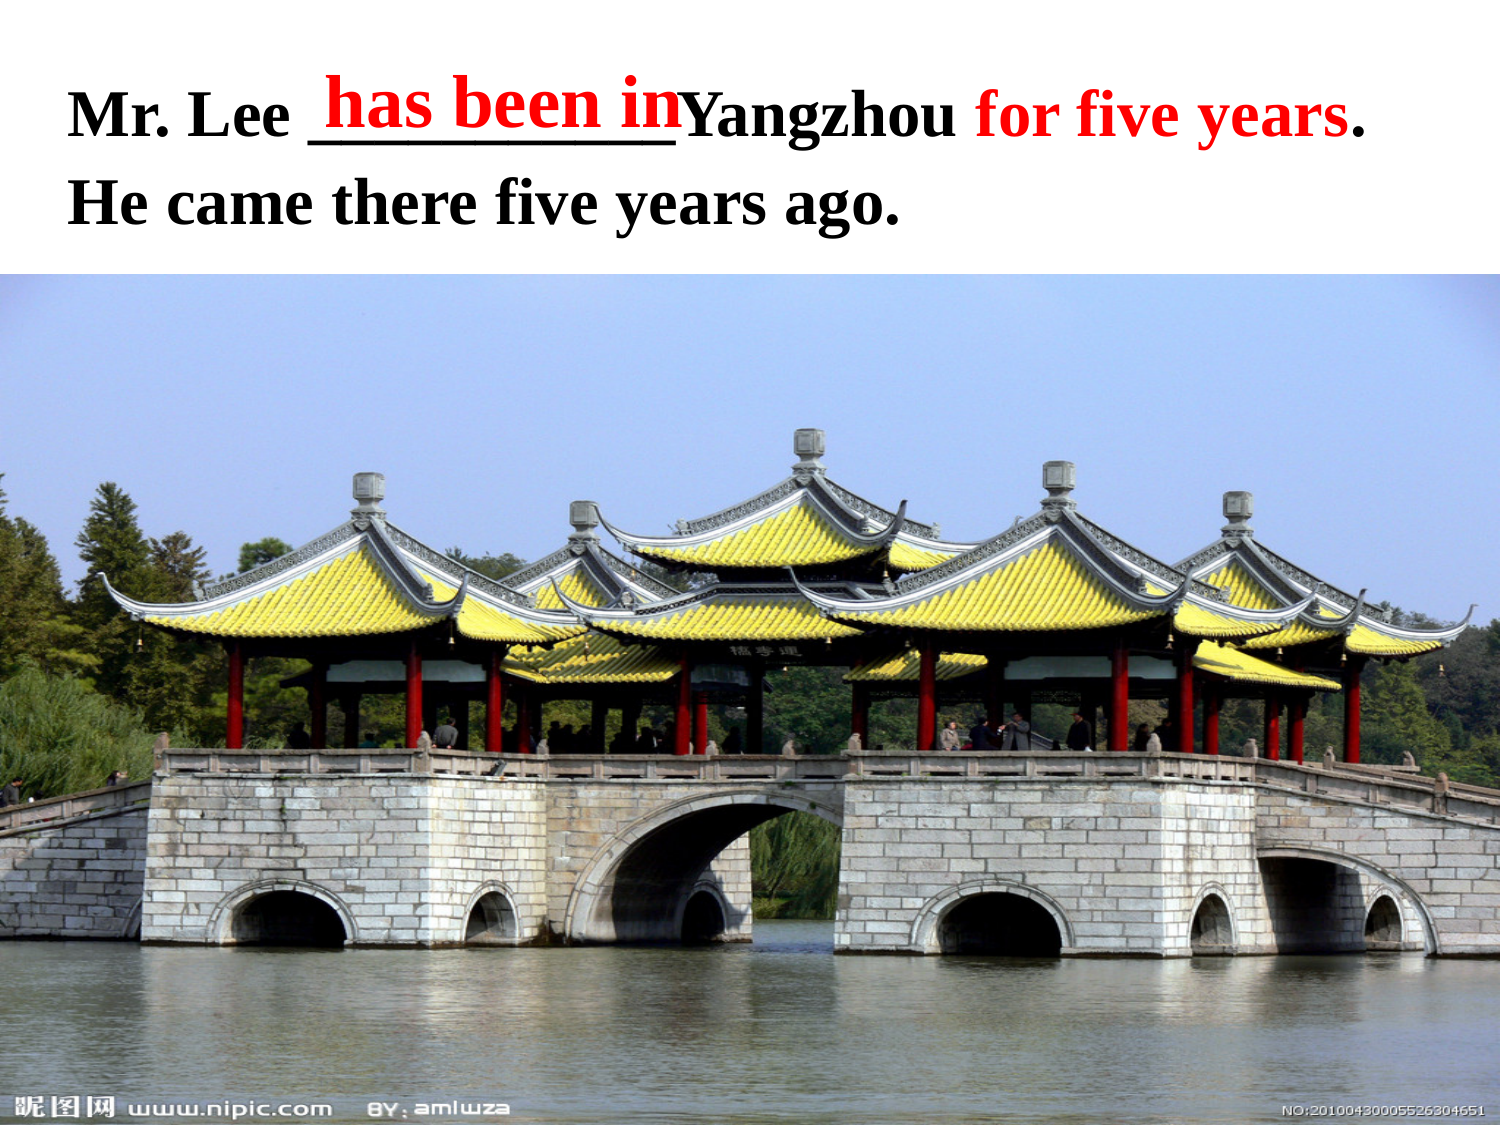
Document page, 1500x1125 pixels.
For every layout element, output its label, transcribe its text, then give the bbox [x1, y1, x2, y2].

picture [0, 274, 1500, 1125]
text_box has been in [310, 44, 699, 150]
text_box Mr. Lee ___________Yangzhou for five years. He came there five years ago. [53, 54, 1459, 246]
